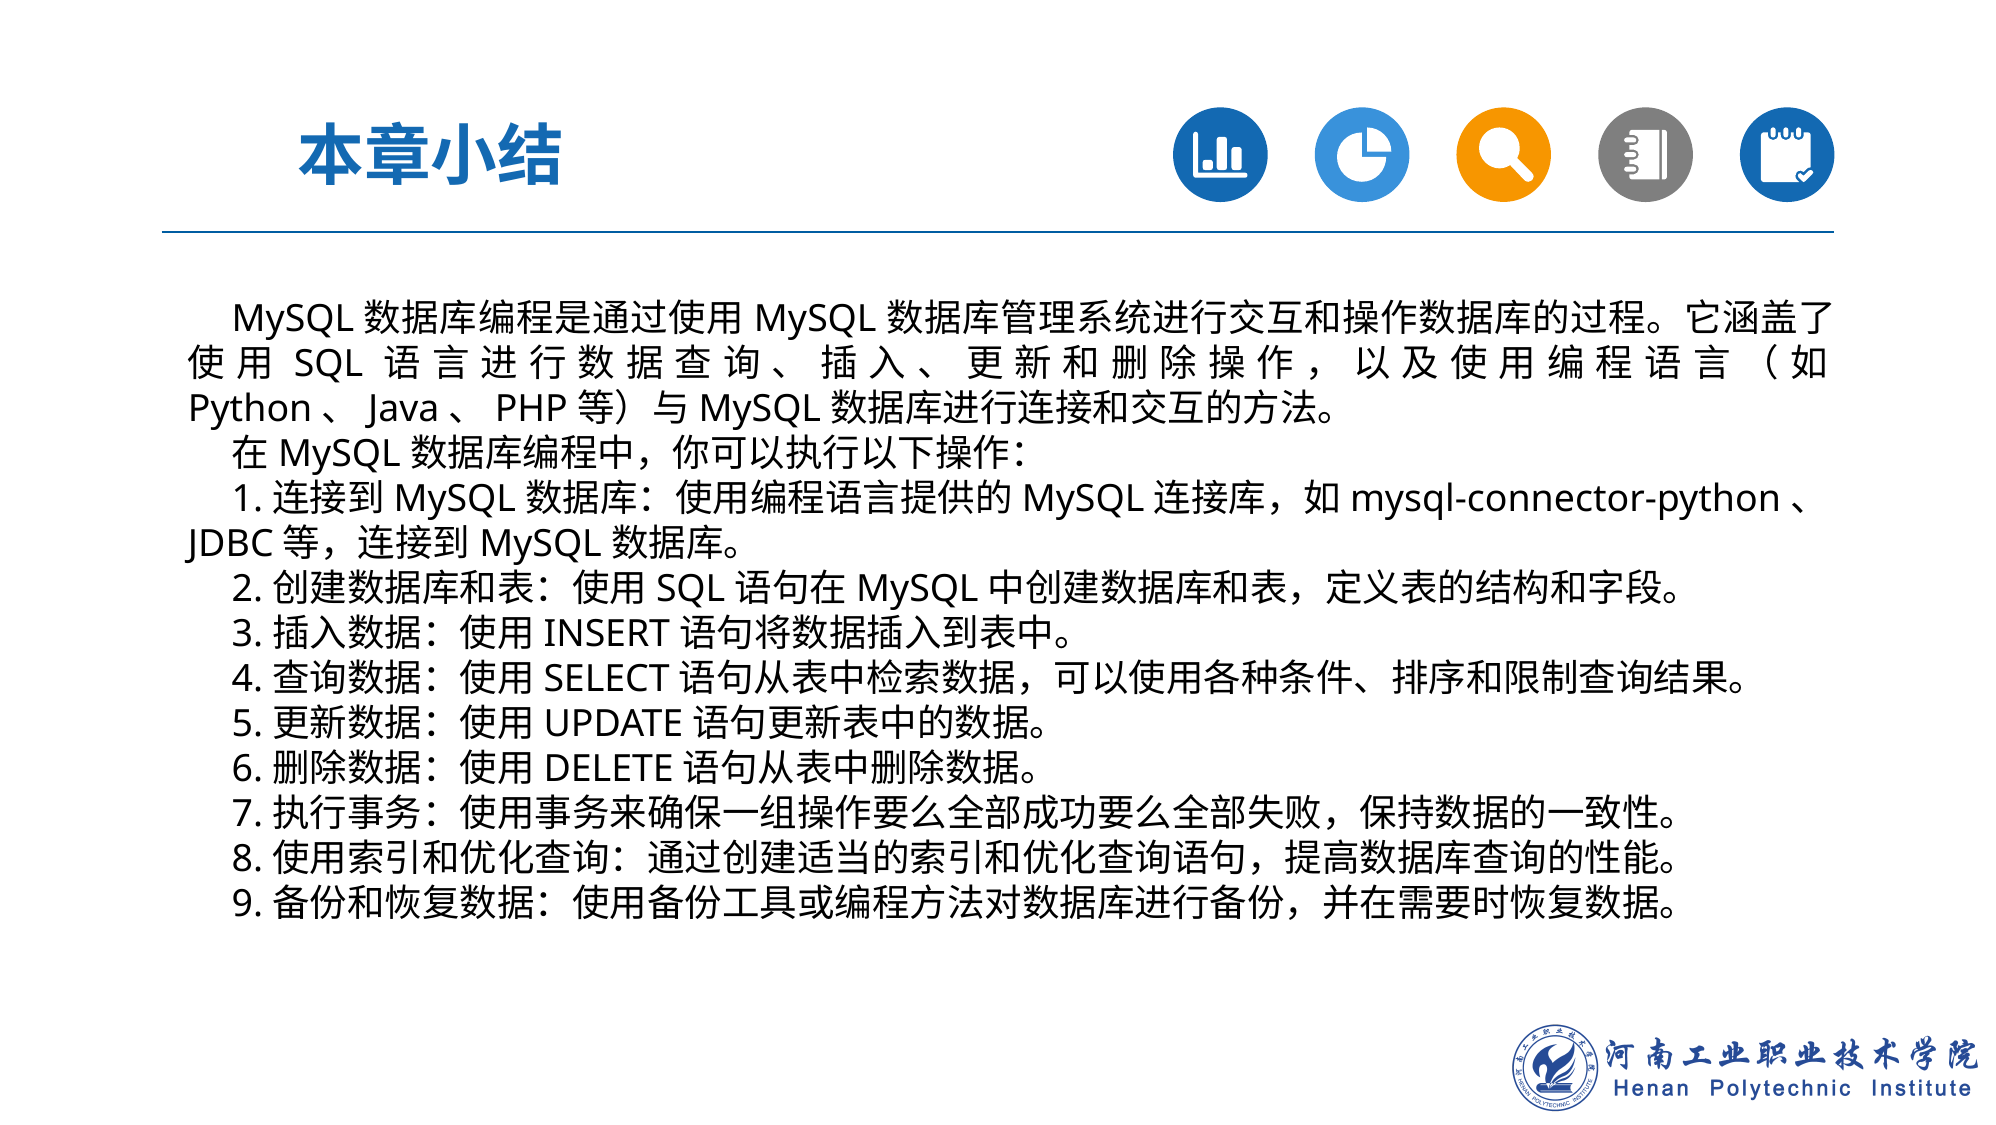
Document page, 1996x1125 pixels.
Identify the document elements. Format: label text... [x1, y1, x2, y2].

text_box MySQL数据库编程是通过使用MySQL数据库管理系统进行交互和操作数据库的过程。它涵盖了使用SQL语言进行数据查询、插入、更新和删除操作，以及使用编程语言（如Python、Java、PHP等）与MySQL数据库进行连接和交互的方法。 在MySQL数据库编程中，你可以执行以下操作： 1.连接到MySQL数据库：使用编程语言提供的MySQL连接库，如mysql-connector-python、JDBC等，连接到MySQL数据库。 2.创建数据库和表：使用SQL语句在MySQL中创建数据库和表，定义表的结构和字段。 3.插入数据：使用INSERT语句将数据插入到表中。 4.查询数据：使用SELECT语句从表中检索数据，可以使用各种条件、排序和限制查询结果。 5.更新数据：使用UPDATE语句更新表中的数据。 6.删除数据：使用DELETE语句从表中删除数据。 7.执行事务：使用事务来确保一组操作要么全部成功要么全部失败，保持数据的一致性。 8.使用索引和优化查询：通过创建适当的索引和优化查询语句，提高数据库查询的性能。 9.备份和恢复数据：使用备份工具或编程方法对数据库进行备份，并在需要时恢复数据。 [167, 273, 1847, 963]
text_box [1739, 107, 1835, 203]
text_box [1314, 107, 1410, 203]
picture [1493, 1020, 1984, 1118]
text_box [1598, 107, 1694, 203]
text_box 本章小结 [110, 93, 752, 203]
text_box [1172, 107, 1268, 203]
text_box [1456, 107, 1552, 203]
